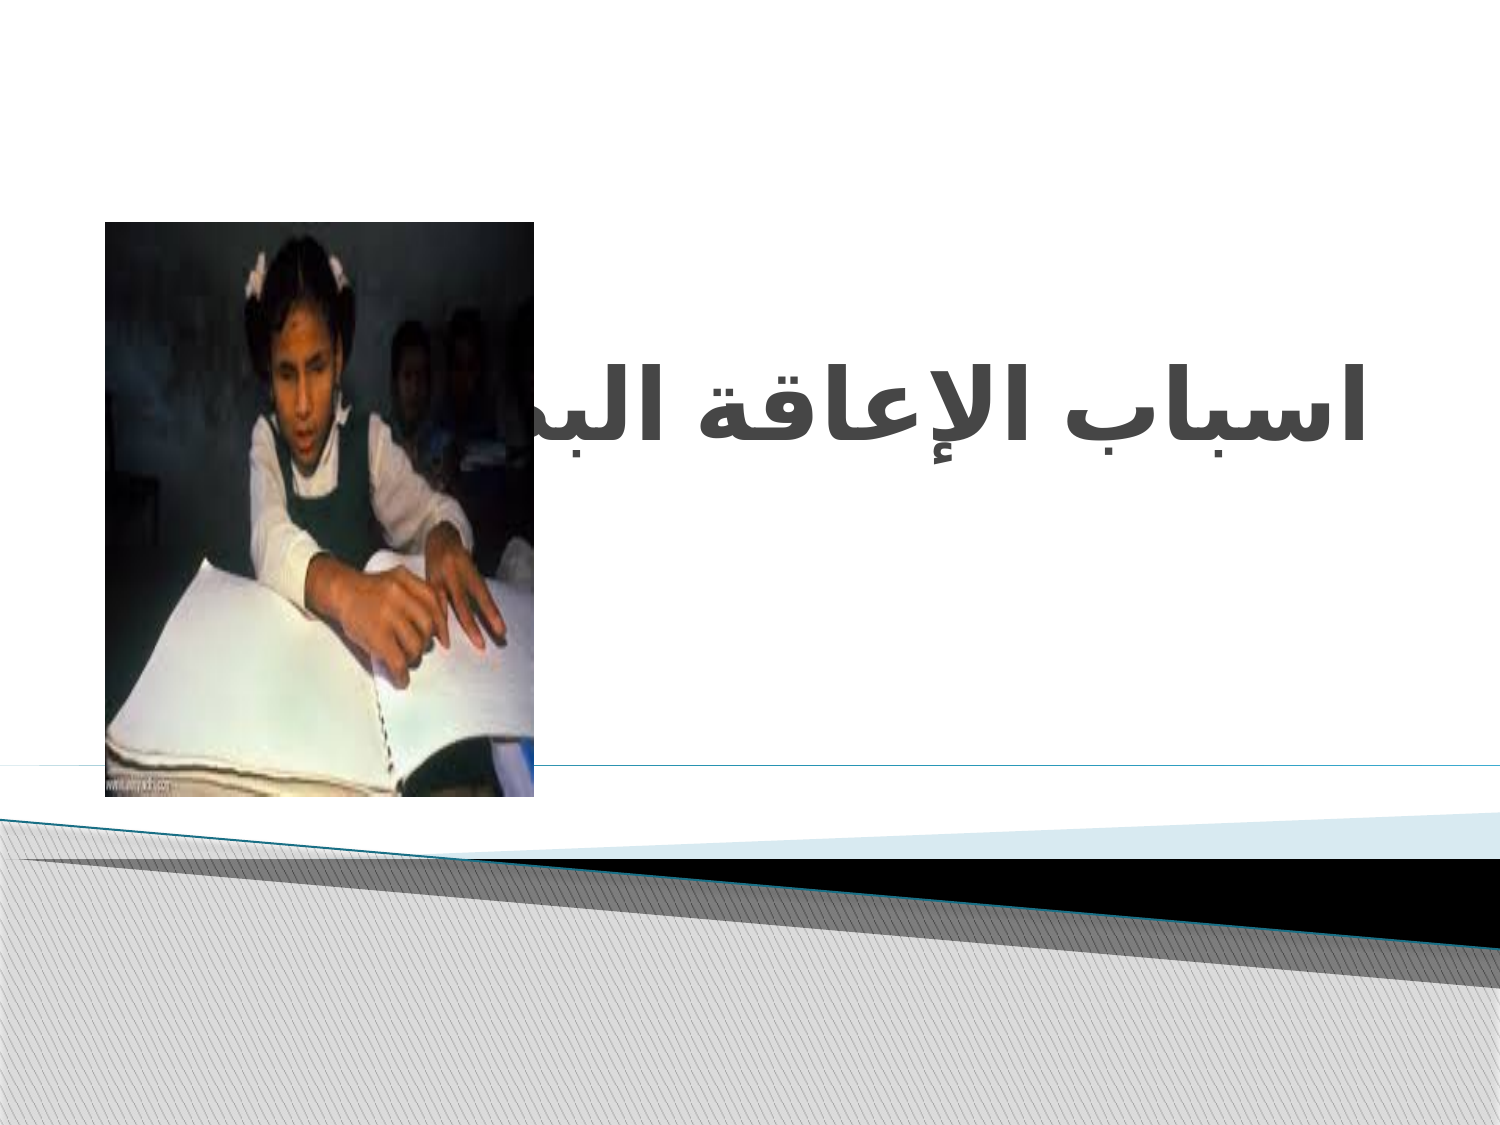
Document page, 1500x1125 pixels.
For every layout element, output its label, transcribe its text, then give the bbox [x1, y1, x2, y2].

picture [0, 222, 534, 798]
title اسباب الإعاقة البصرية [540, 287, 1388, 588]
picture [5, 859, 1500, 989]
